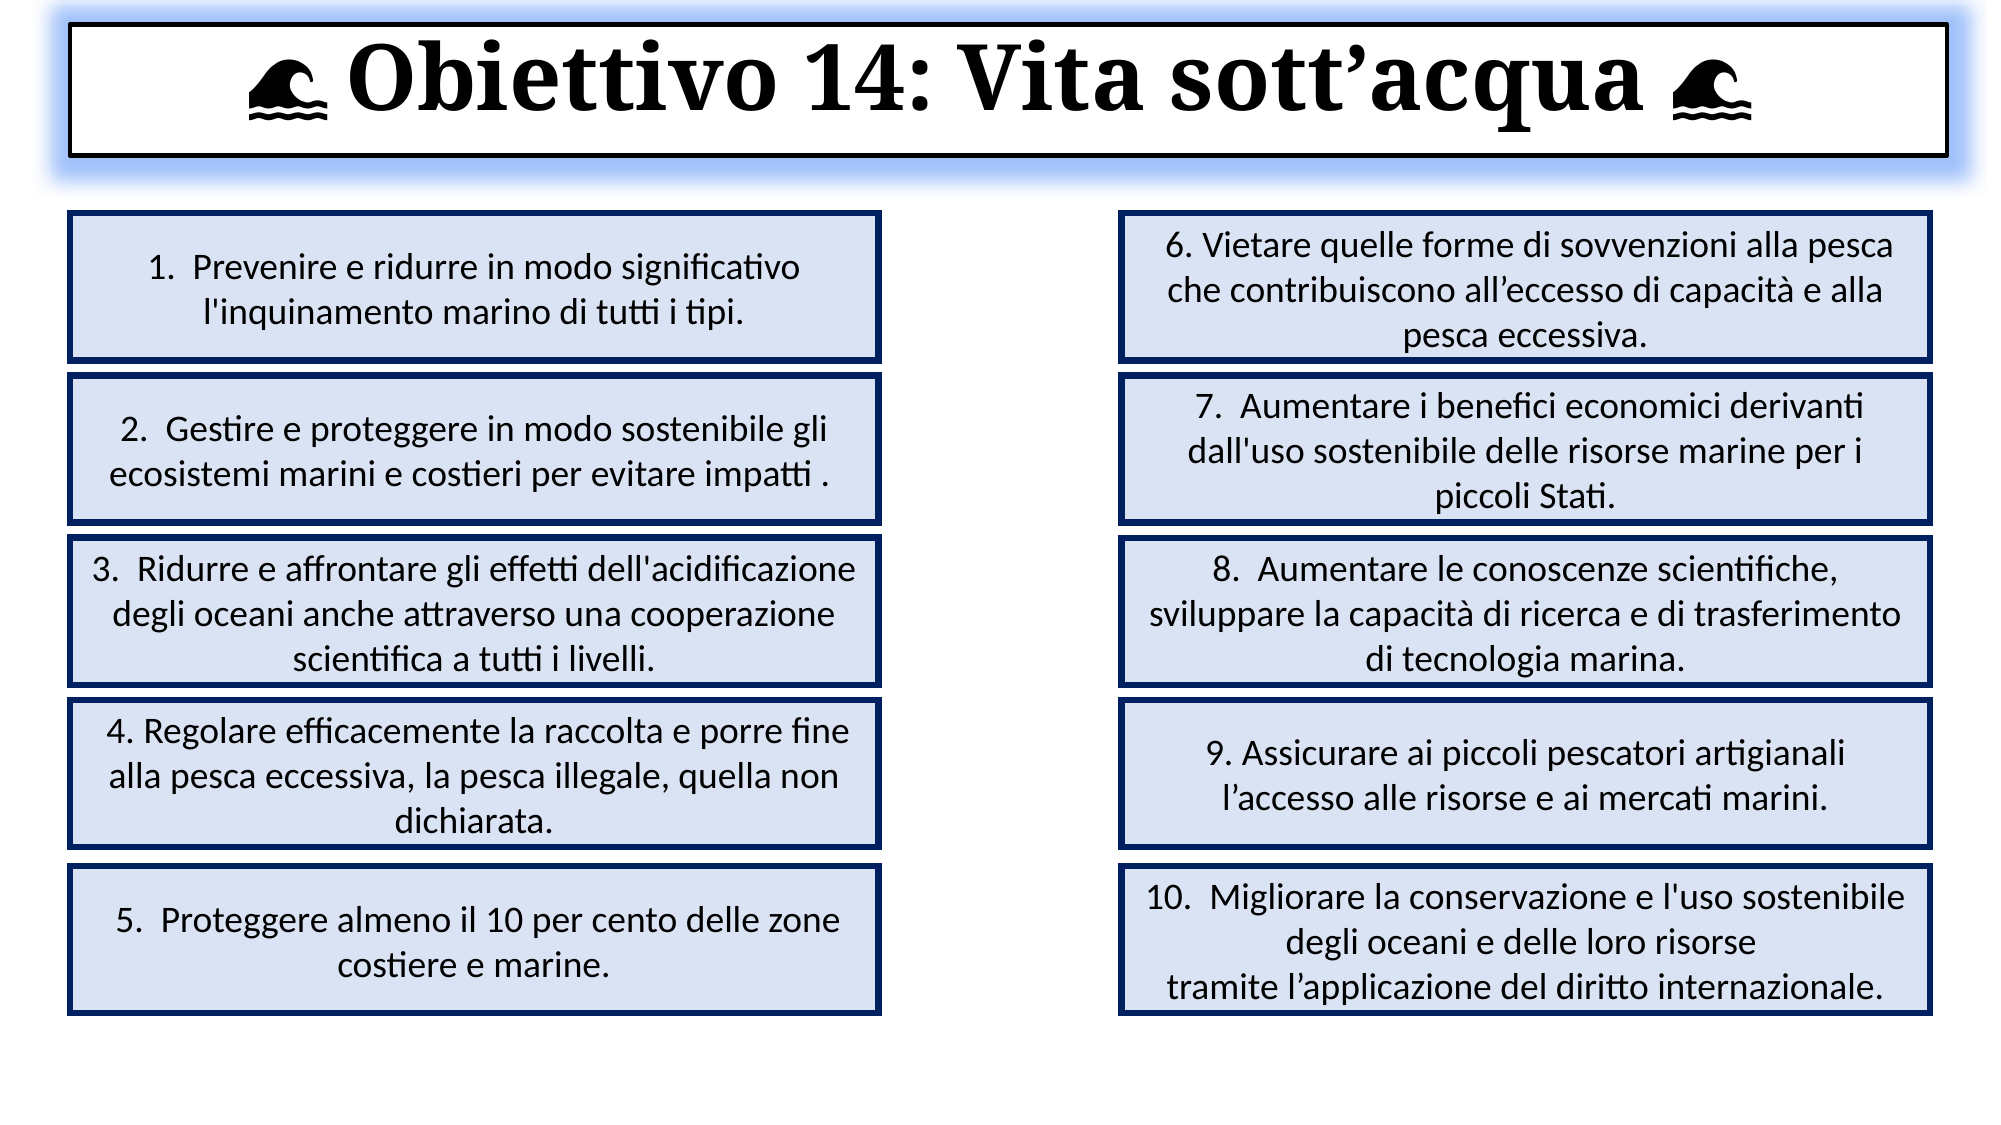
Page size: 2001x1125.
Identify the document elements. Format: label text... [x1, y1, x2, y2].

text_box 1. Prevenire e ridurre in modo significativo l'inquinamento marino di tutti i tipi. [69, 212, 879, 362]
text_box 3. Ridurre e affrontare gli effetti dell'acidificazione degli oceani anche attraverso una cooperazione scientifica a tutti i livelli. [69, 537, 879, 686]
text_box Obiettivo 14: Vita sott’acqua [69, 24, 1947, 156]
text_box 2. Gestire e proteggere in modo sostenibile gli ecosistemi marini e costieri per evitare impatti . [69, 374, 879, 524]
text_box 4. Regolare efficacemente la raccolta e porre fine alla pesca eccessiva, la pesca illegale, quella non dichiarata. [69, 699, 879, 848]
text_box 10. Migliorare la conservazione e l'uso sostenibile degli oceani e delle loro risorse tramite l’applicazione del diritto internazionale. [1120, 865, 1931, 1014]
picture [241, 42, 335, 137]
text_box 7. Aumentare i benefici economici derivanti dall'uso sostenibile delle risorse marine per i piccoli Stati. [1120, 374, 1931, 524]
text_box 9. Assicurare ai piccoli pescatori artigianali l’accesso alle risorse e ai mercati marini. [1120, 699, 1931, 848]
text_box 8. Aumentare le conoscenze scientifiche, sviluppare la capacità di ricerca e di trasferimento di tecnologia marina. [1120, 537, 1931, 686]
picture [1664, 42, 1759, 137]
text_box 5. Proteggere almeno il 10 per cento delle zone costiere e marine. [69, 865, 879, 1014]
text_box 6. Vietare quelle forme di sovvenzioni alla pesca che contribuiscono all’eccesso di capacità e alla pesca eccessiva. [1120, 212, 1931, 362]
